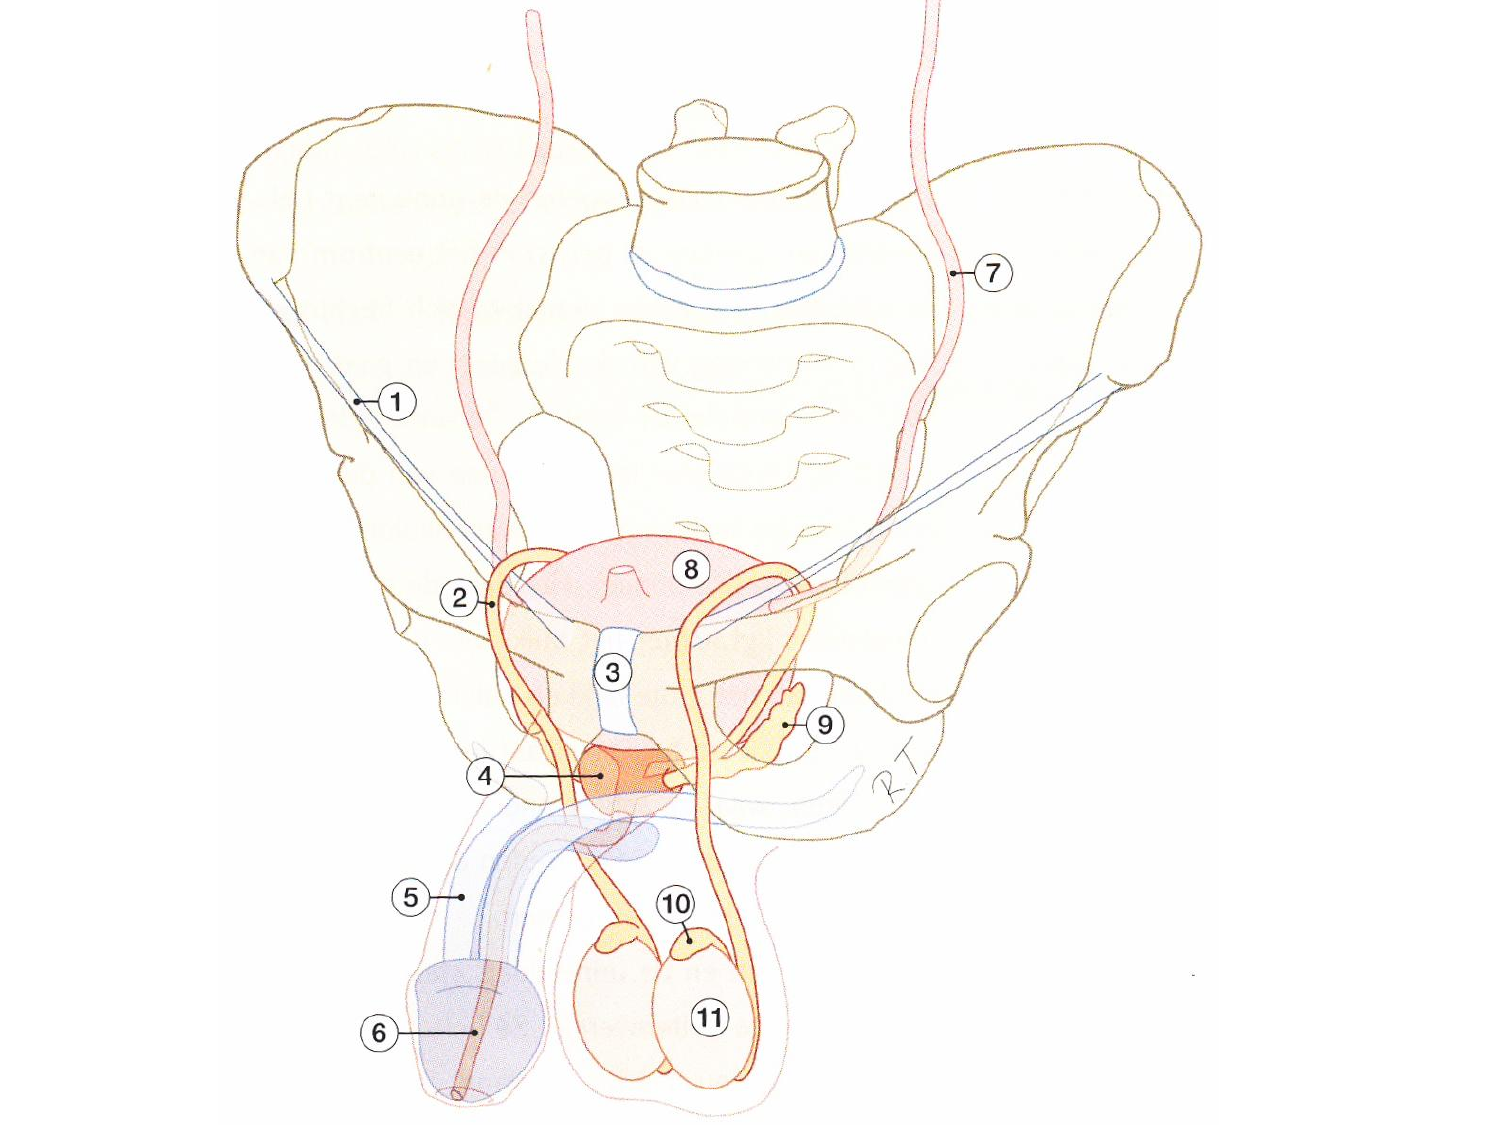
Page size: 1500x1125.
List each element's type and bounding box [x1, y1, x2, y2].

picture [218, 0, 1219, 1125]
